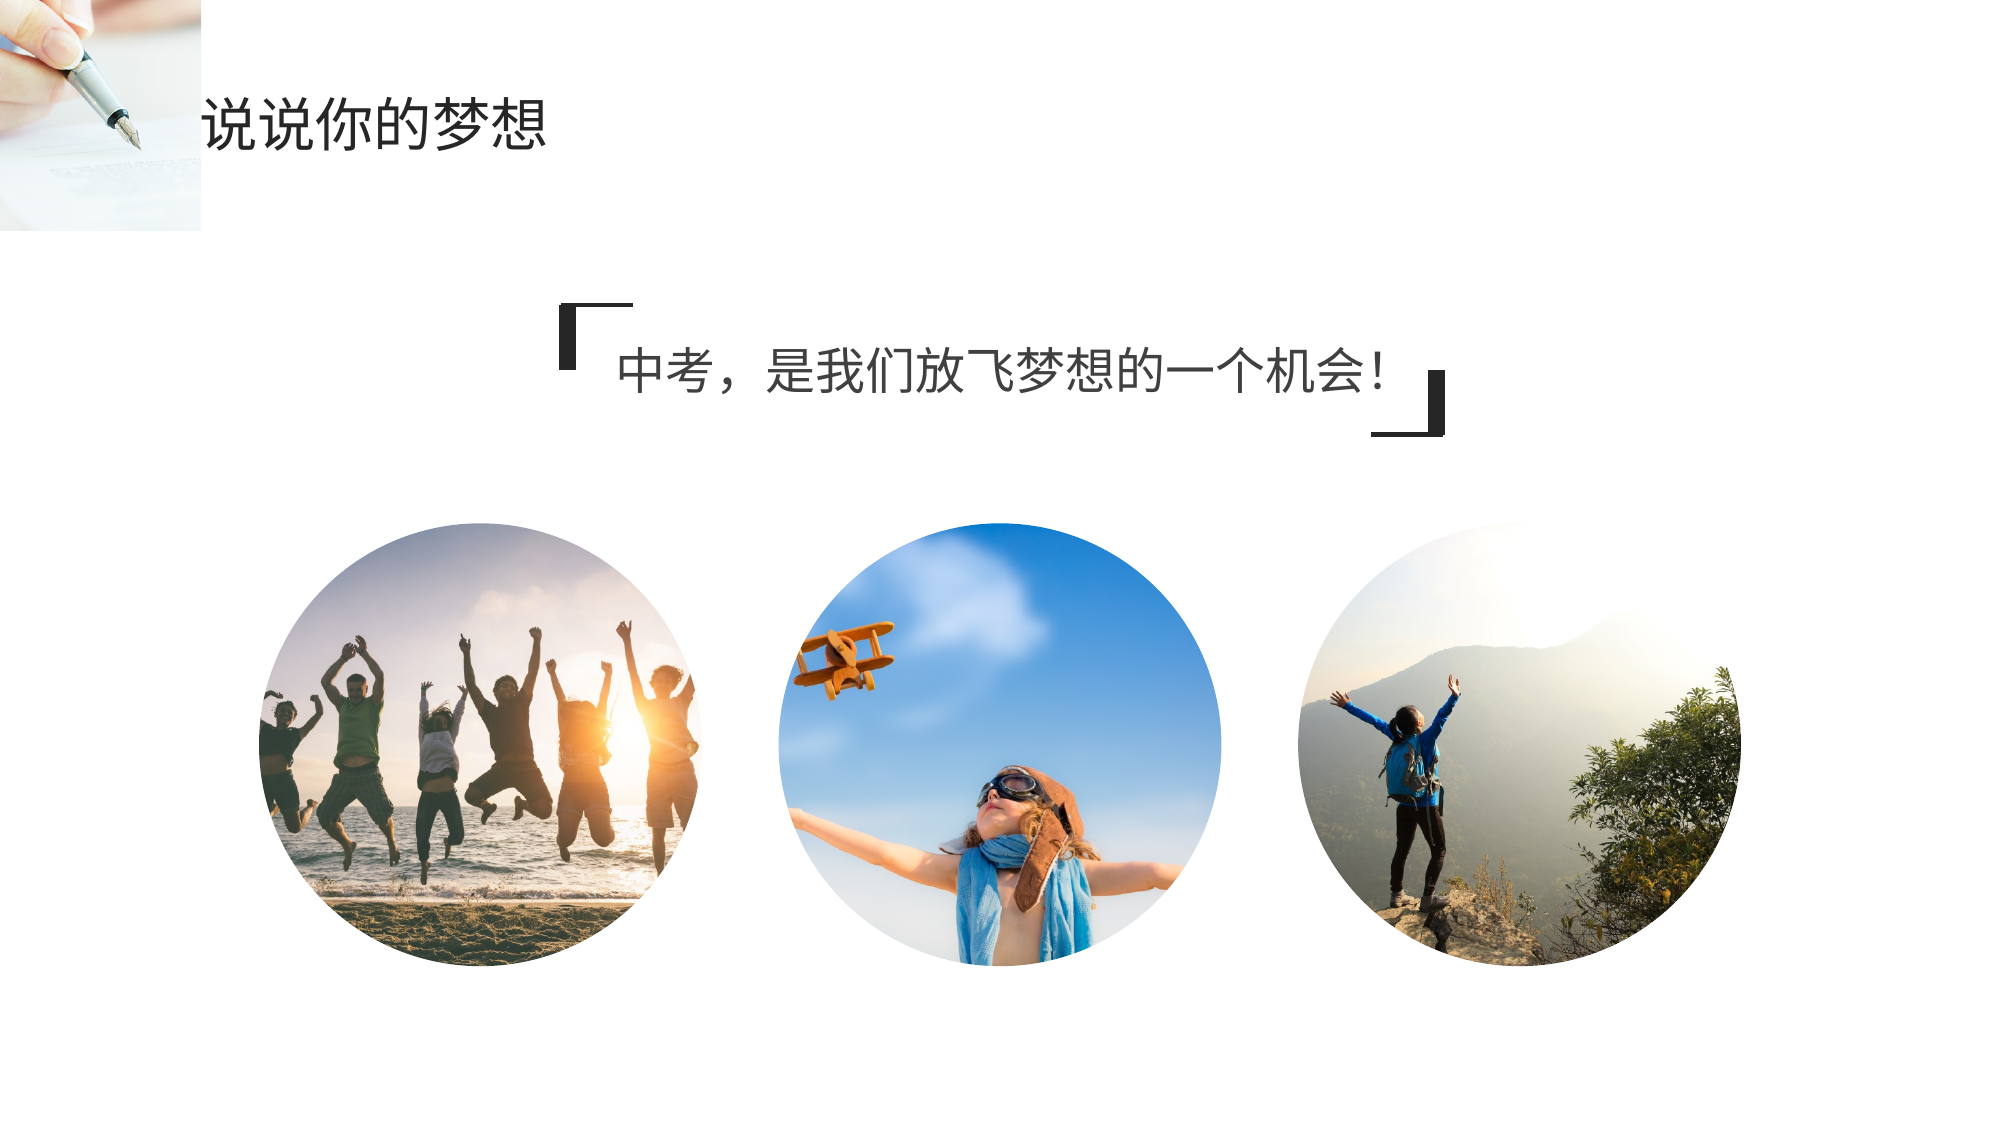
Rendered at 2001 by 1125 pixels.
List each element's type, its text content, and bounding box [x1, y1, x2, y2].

picture [778, 523, 1222, 967]
picture [258, 523, 702, 967]
text_box 说说你的梦想 [184, 80, 1185, 166]
picture [1298, 523, 1741, 967]
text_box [560, 305, 1463, 435]
text_box 调整心态 制定计划 [0, 0, 170, 162]
picture [0, 0, 141, 132]
